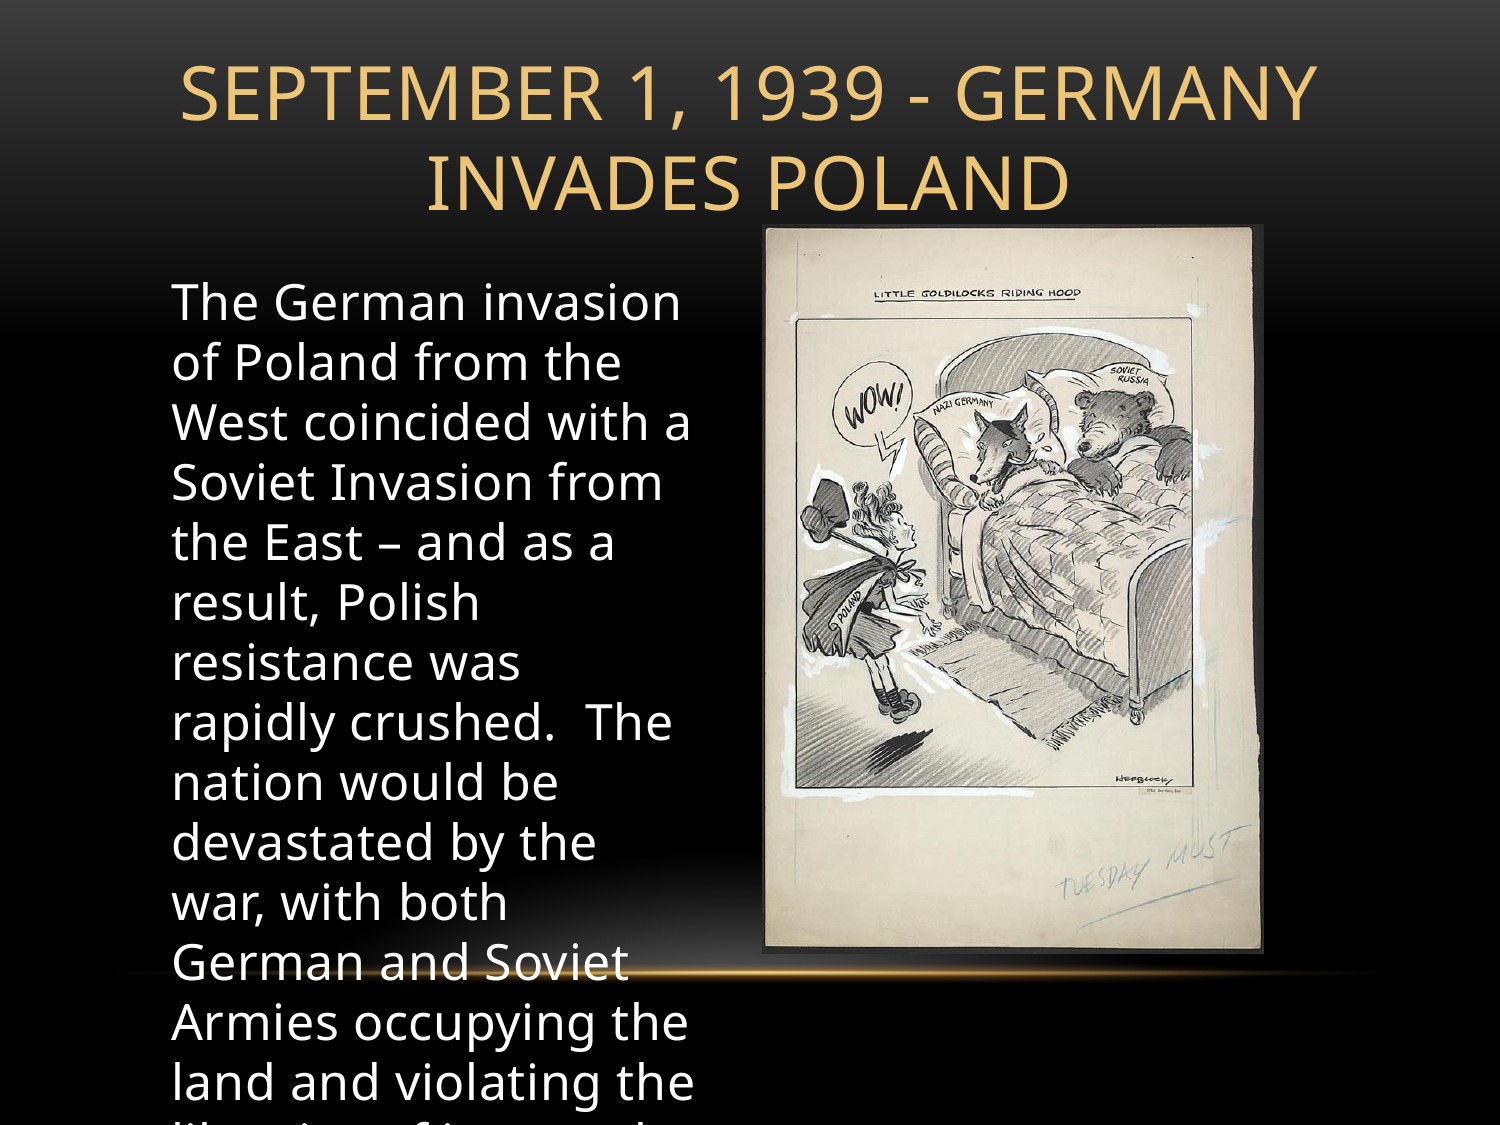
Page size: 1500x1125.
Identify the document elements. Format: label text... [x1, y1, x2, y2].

picture [0, 0, 1500, 1125]
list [762, 224, 1264, 954]
title September 1, 1939 - Germany invades Poland [99, 45, 1400, 233]
list The German invasion of Poland from the West coincided with a Soviet Invasion from the East – and as a result, Polish resistance was rapidly crushed. The nation would be devastated by the war, with both German and Soviet Armies occupying the land and violating the liberties of its people. Poland would not experience true independence again until the late 1980s. [99, 262, 713, 938]
